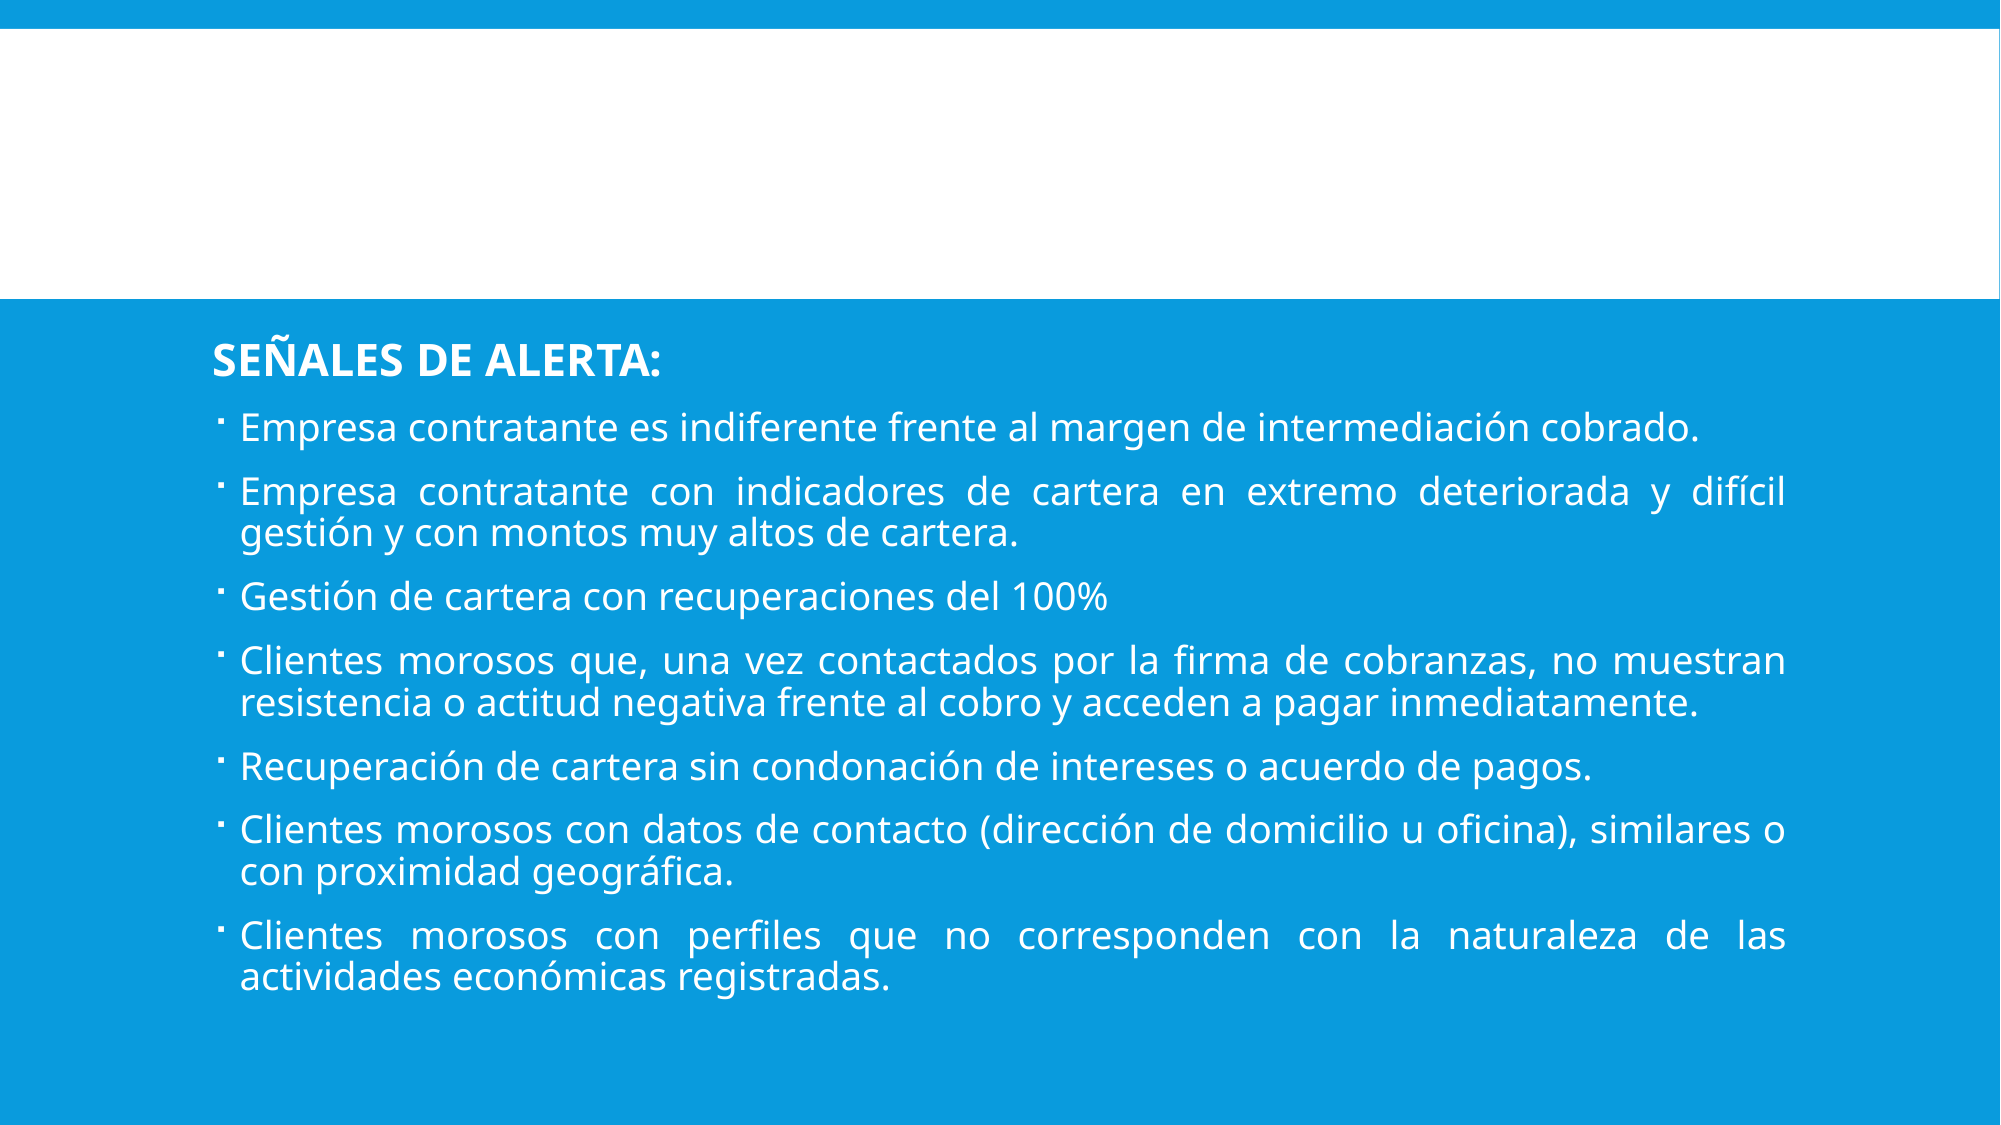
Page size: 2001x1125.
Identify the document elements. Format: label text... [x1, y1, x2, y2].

list SEÑALES DE ALERTA: Empresa contratante es indiferente frente al margen de intermediación cobrado. Empresa contratante con indicadores de cartera en extremo deteriorada y difícil gestión y con montos muy altos de cartera. Gestión de cartera con recuperaciones del 100% Clientes morosos que, una vez contactados por la firma de cobranzas, no muestran resistencia o actitud negativa frente al cobro y acceden a pagar inmediatamente. Recuperación de cartera sin condonación de intereses o acuerdo de pagos. Clientes morosos con datos de contacto (dirección de domicilio u oficina), similares o con proximidad geográfica. Clientes morosos con perfiles que no corresponden con la naturaleza de las actividades económicas registradas. [197, 329, 1803, 1021]
